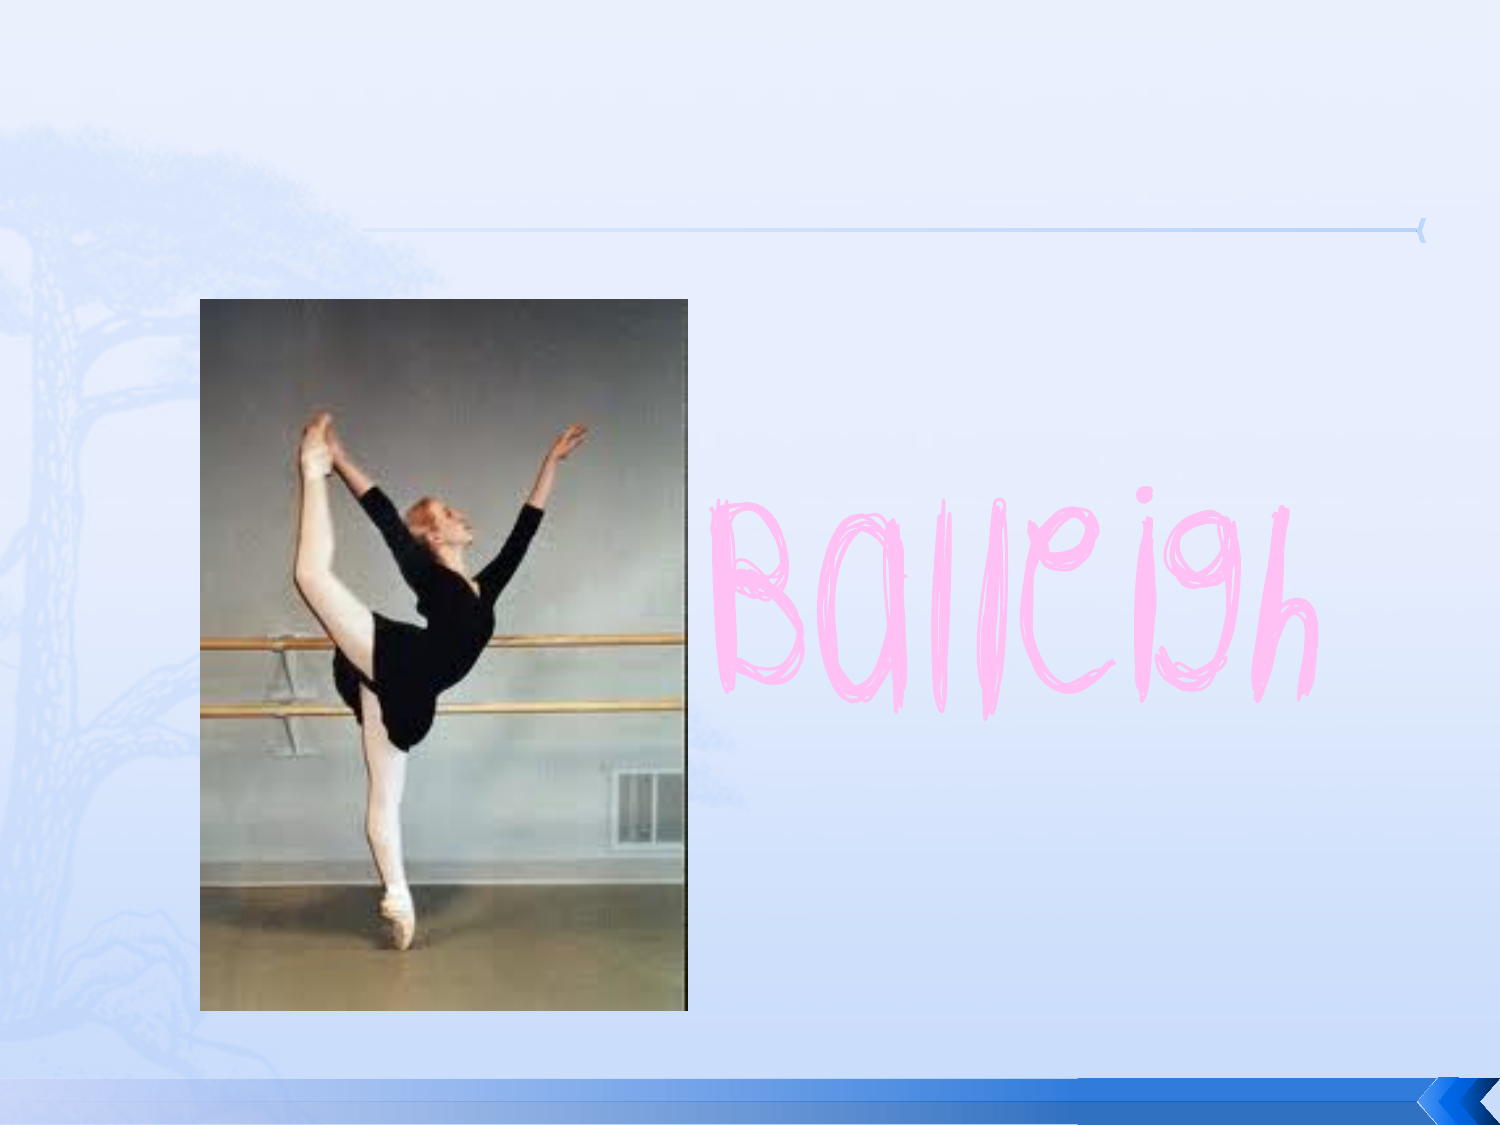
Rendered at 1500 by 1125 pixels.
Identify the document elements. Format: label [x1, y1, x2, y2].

picture [199, 299, 688, 1011]
